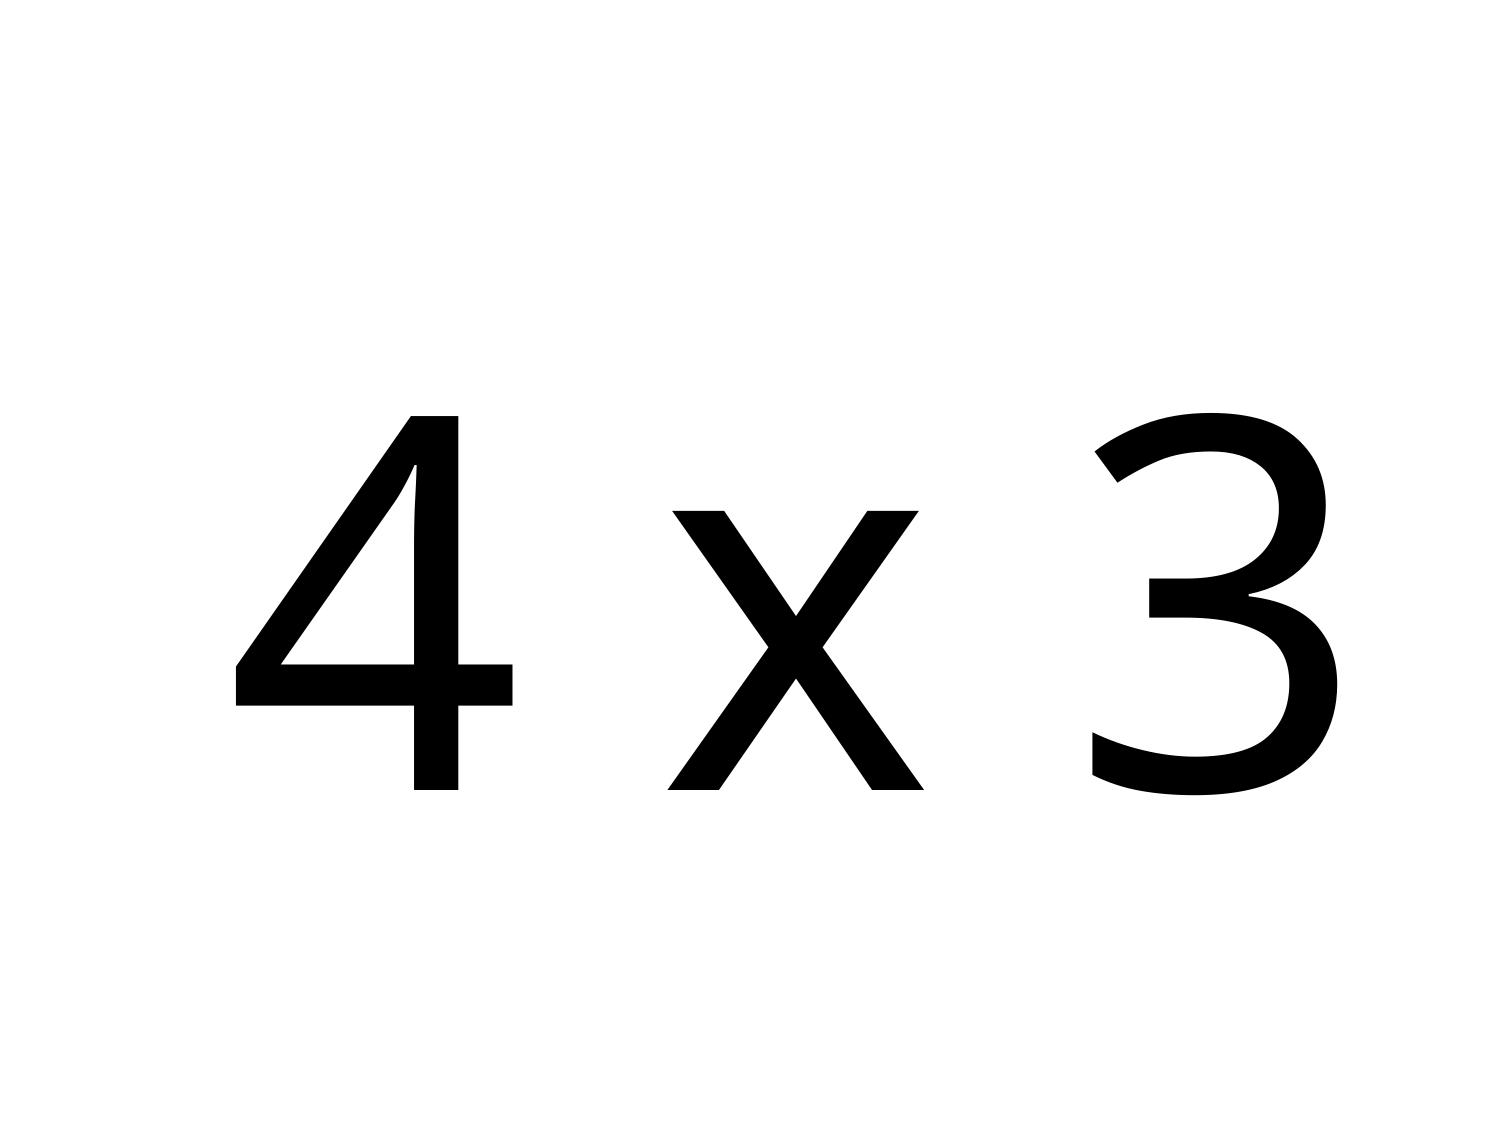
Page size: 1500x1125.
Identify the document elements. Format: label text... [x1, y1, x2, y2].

list 4 x 3 [75, 262, 1425, 1005]
